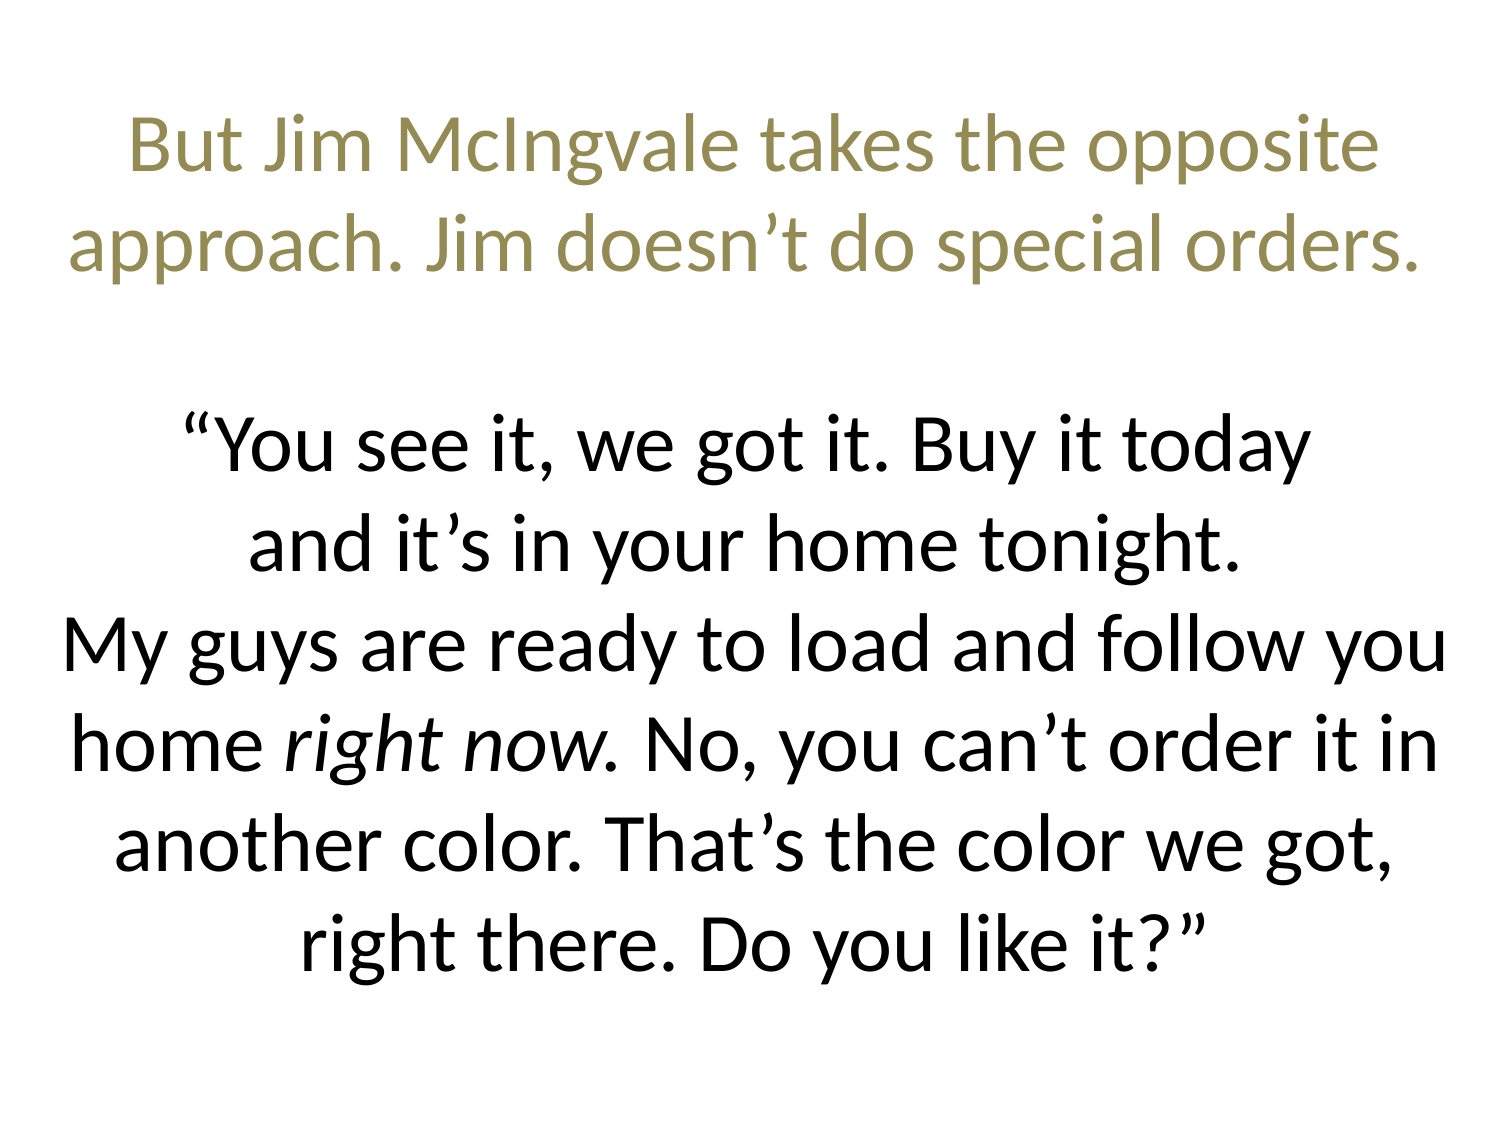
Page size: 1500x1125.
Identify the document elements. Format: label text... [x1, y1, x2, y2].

text_box But Jim McIngvale takes the opposite approach. Jim doesn’t do special orders. “You see it, we got it. Buy it today and it’s in your home tonight. My guys are ready to load and follow you home right now. No, you can’t order it in another color. That’s the color we got, right there. Do you like it?” [33, 80, 1478, 996]
